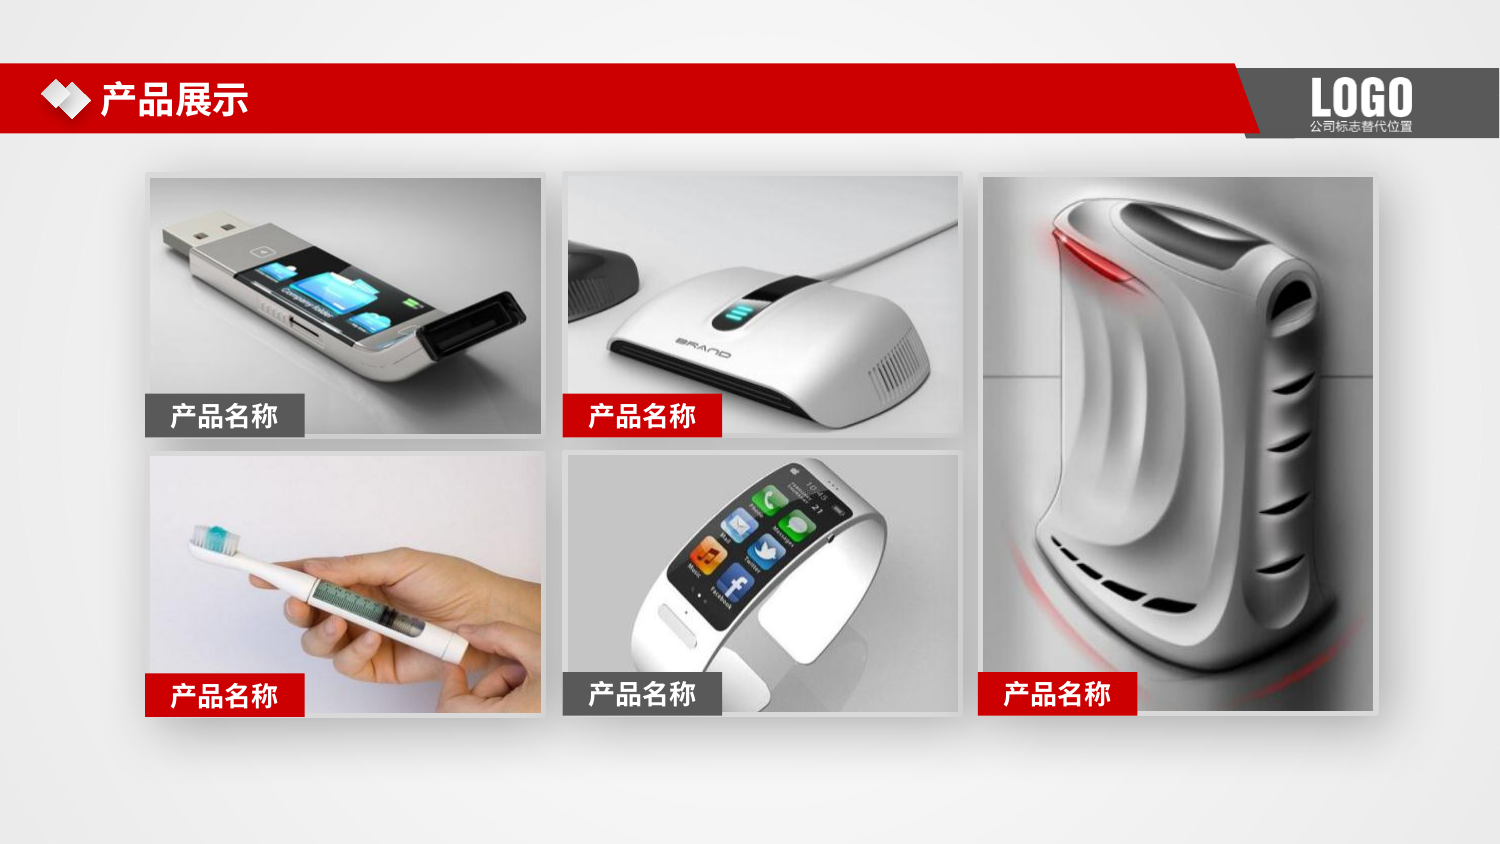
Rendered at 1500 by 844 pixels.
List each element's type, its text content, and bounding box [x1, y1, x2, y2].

text_box [563, 451, 960, 716]
text_box 产品名称 [562, 672, 723, 716]
text_box 产品名称 [145, 673, 305, 717]
text_box 产品名称 [562, 393, 723, 438]
text_box 产品名称 [977, 672, 1138, 716]
text_box [978, 173, 1378, 716]
text_box [145, 452, 544, 717]
text_box [145, 173, 545, 428]
text_box 产品名称 [145, 393, 305, 438]
text_box [563, 172, 963, 426]
text_box 产品展示 [89, 69, 262, 127]
picture [1310, 77, 1412, 132]
